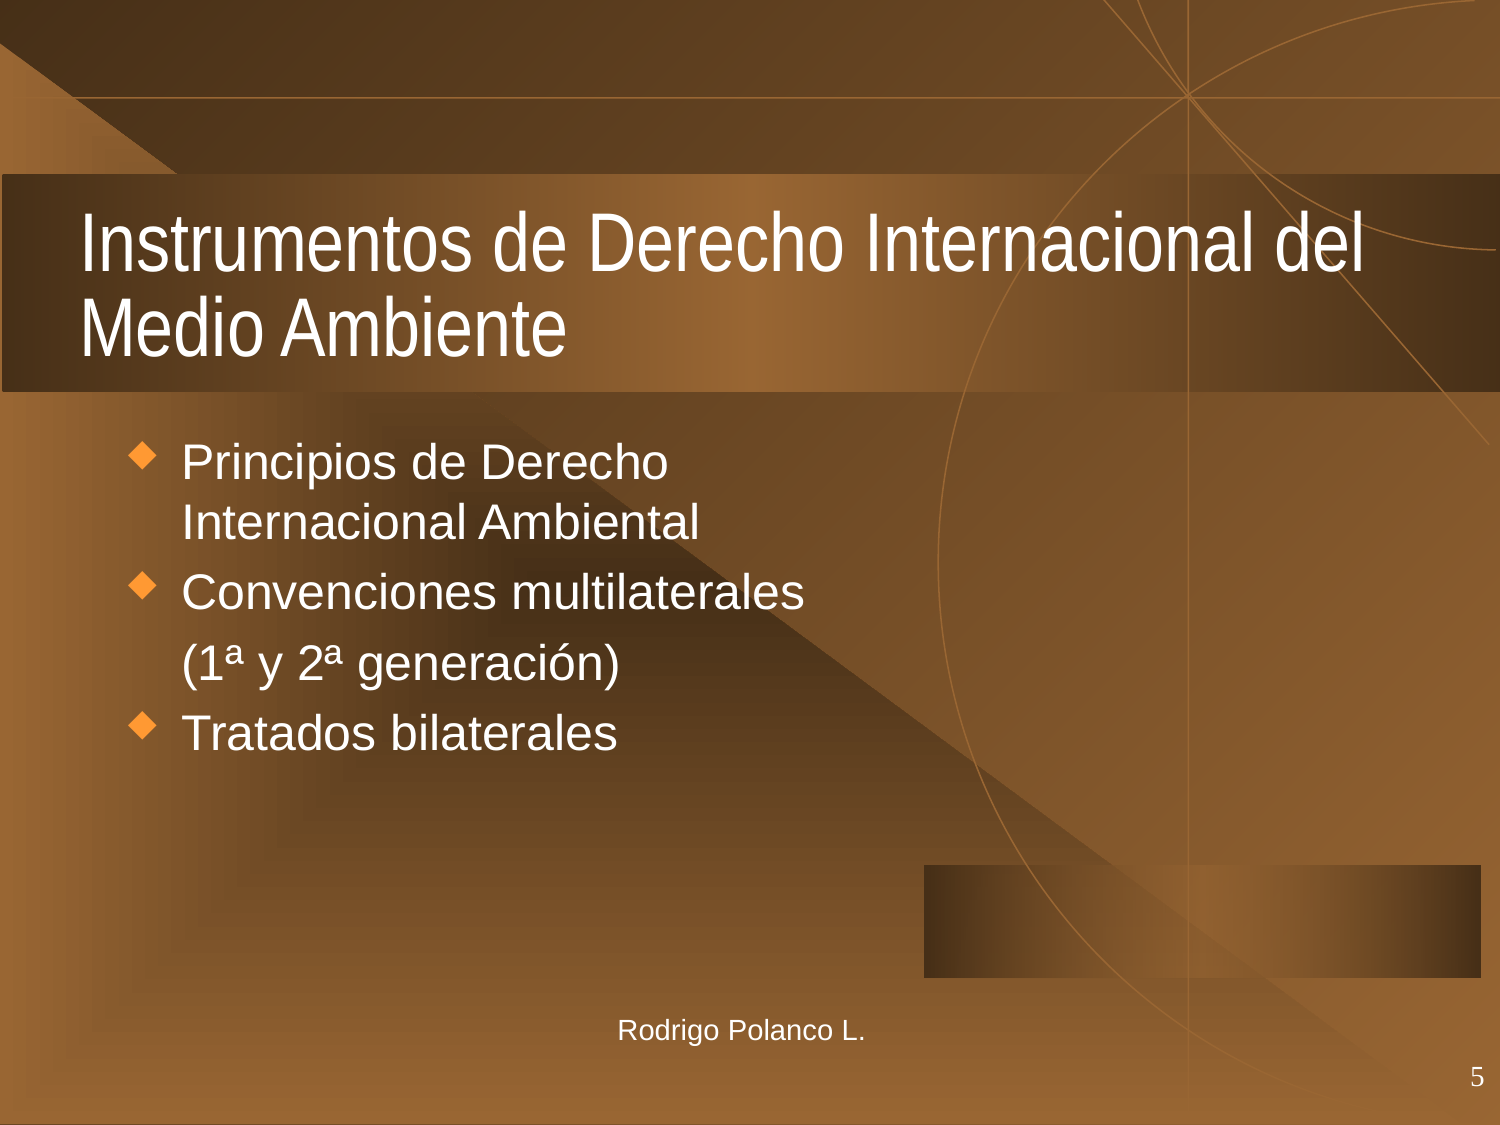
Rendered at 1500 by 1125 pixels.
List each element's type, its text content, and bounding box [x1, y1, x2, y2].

footer Rodrigo Polanco L. [421, 1003, 1063, 1083]
slide_number 5 [1187, 1049, 1500, 1125]
title Instrumentos de Derecho Internacional del Medio Ambiente [63, 177, 1446, 382]
list Principios de Derecho Internacional Ambiental Convenciones multilaterales (1ª y 2ª generación) Tratados bilaterales [109, 422, 922, 984]
